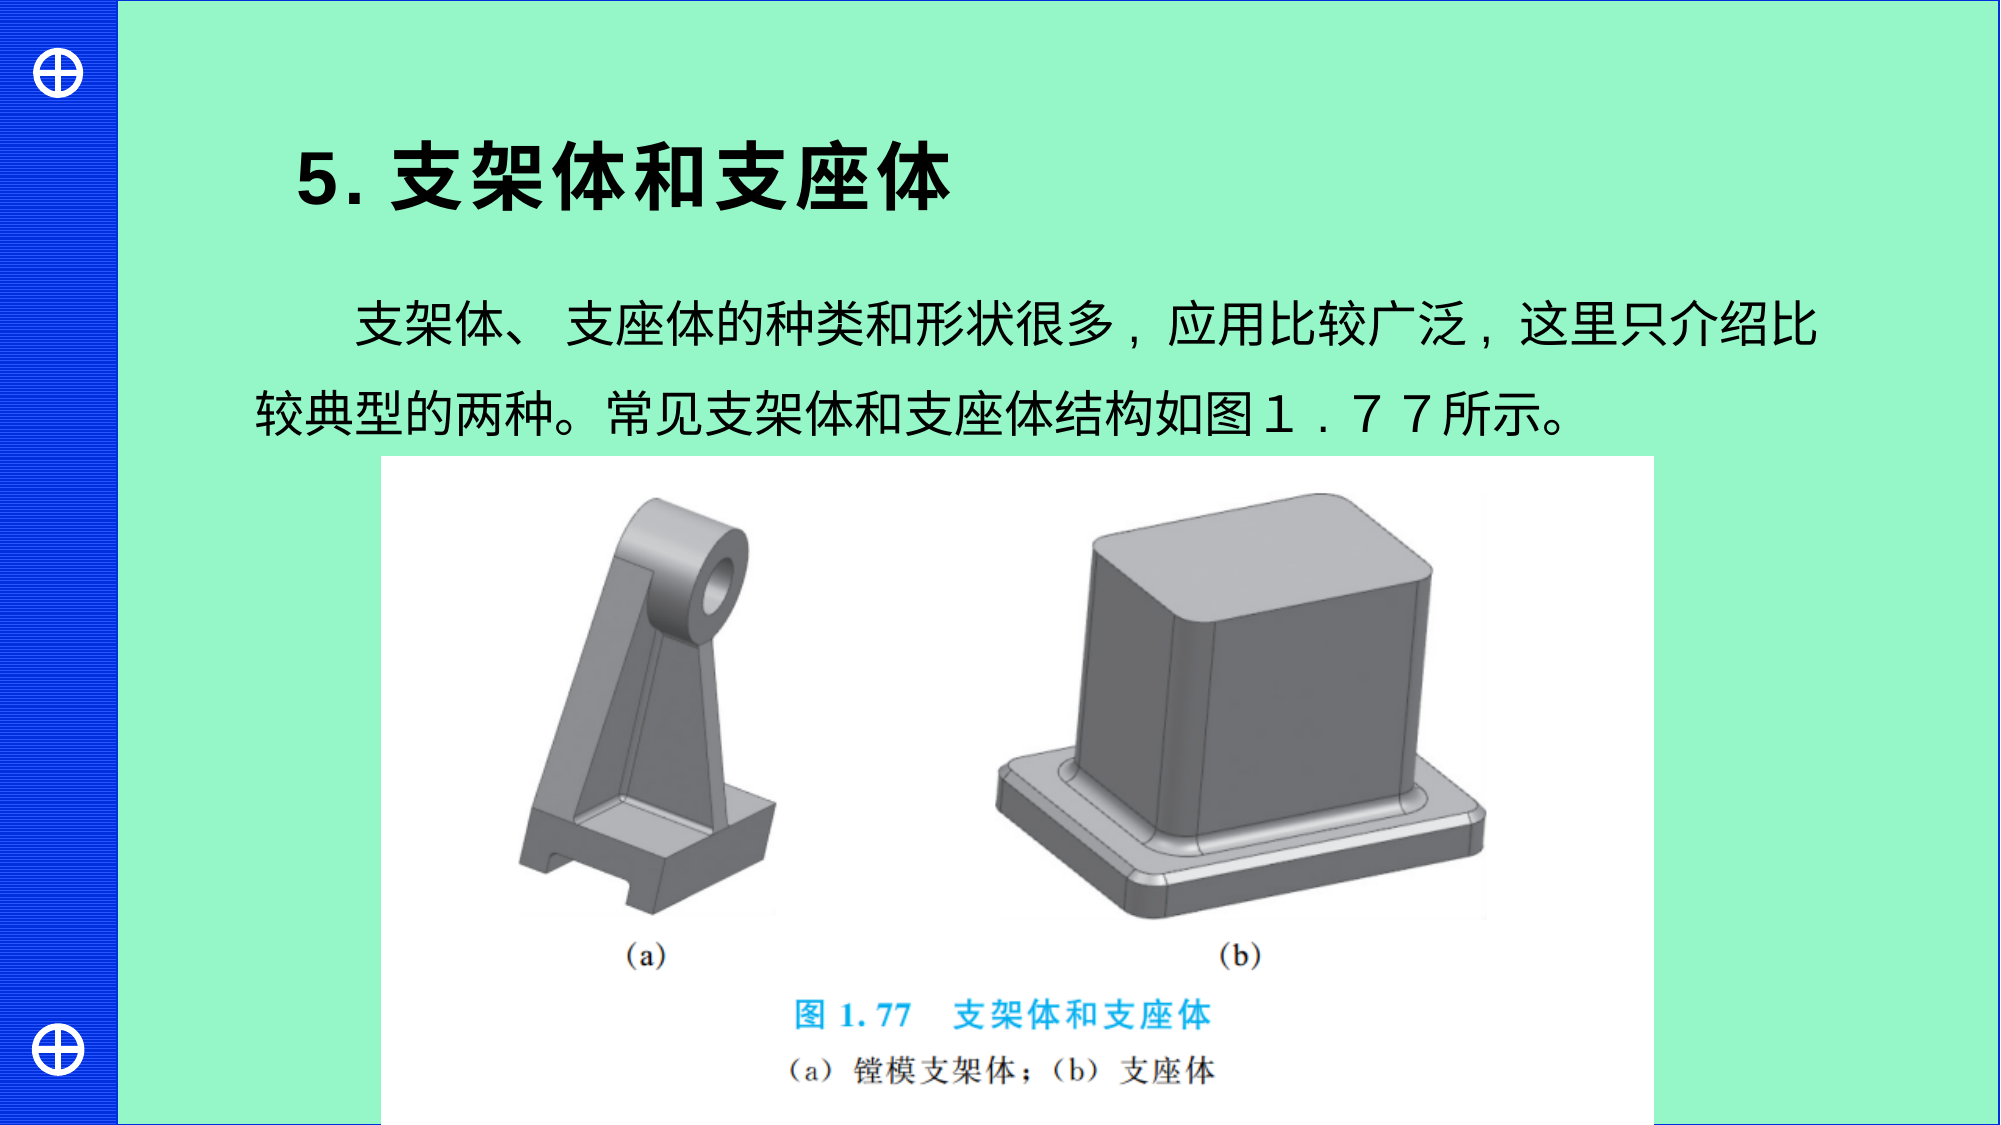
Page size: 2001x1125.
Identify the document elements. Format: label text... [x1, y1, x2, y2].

text_box 5.支架体和支座体 [173, 106, 1462, 228]
text_box 支架体、 支座体的种类和形状很多, 应用比较广泛, 这里只介绍比较典型的两种。常见支架体和支座体结构如图１.７７所示。 [239, 254, 1851, 450]
picture [381, 456, 1654, 1125]
